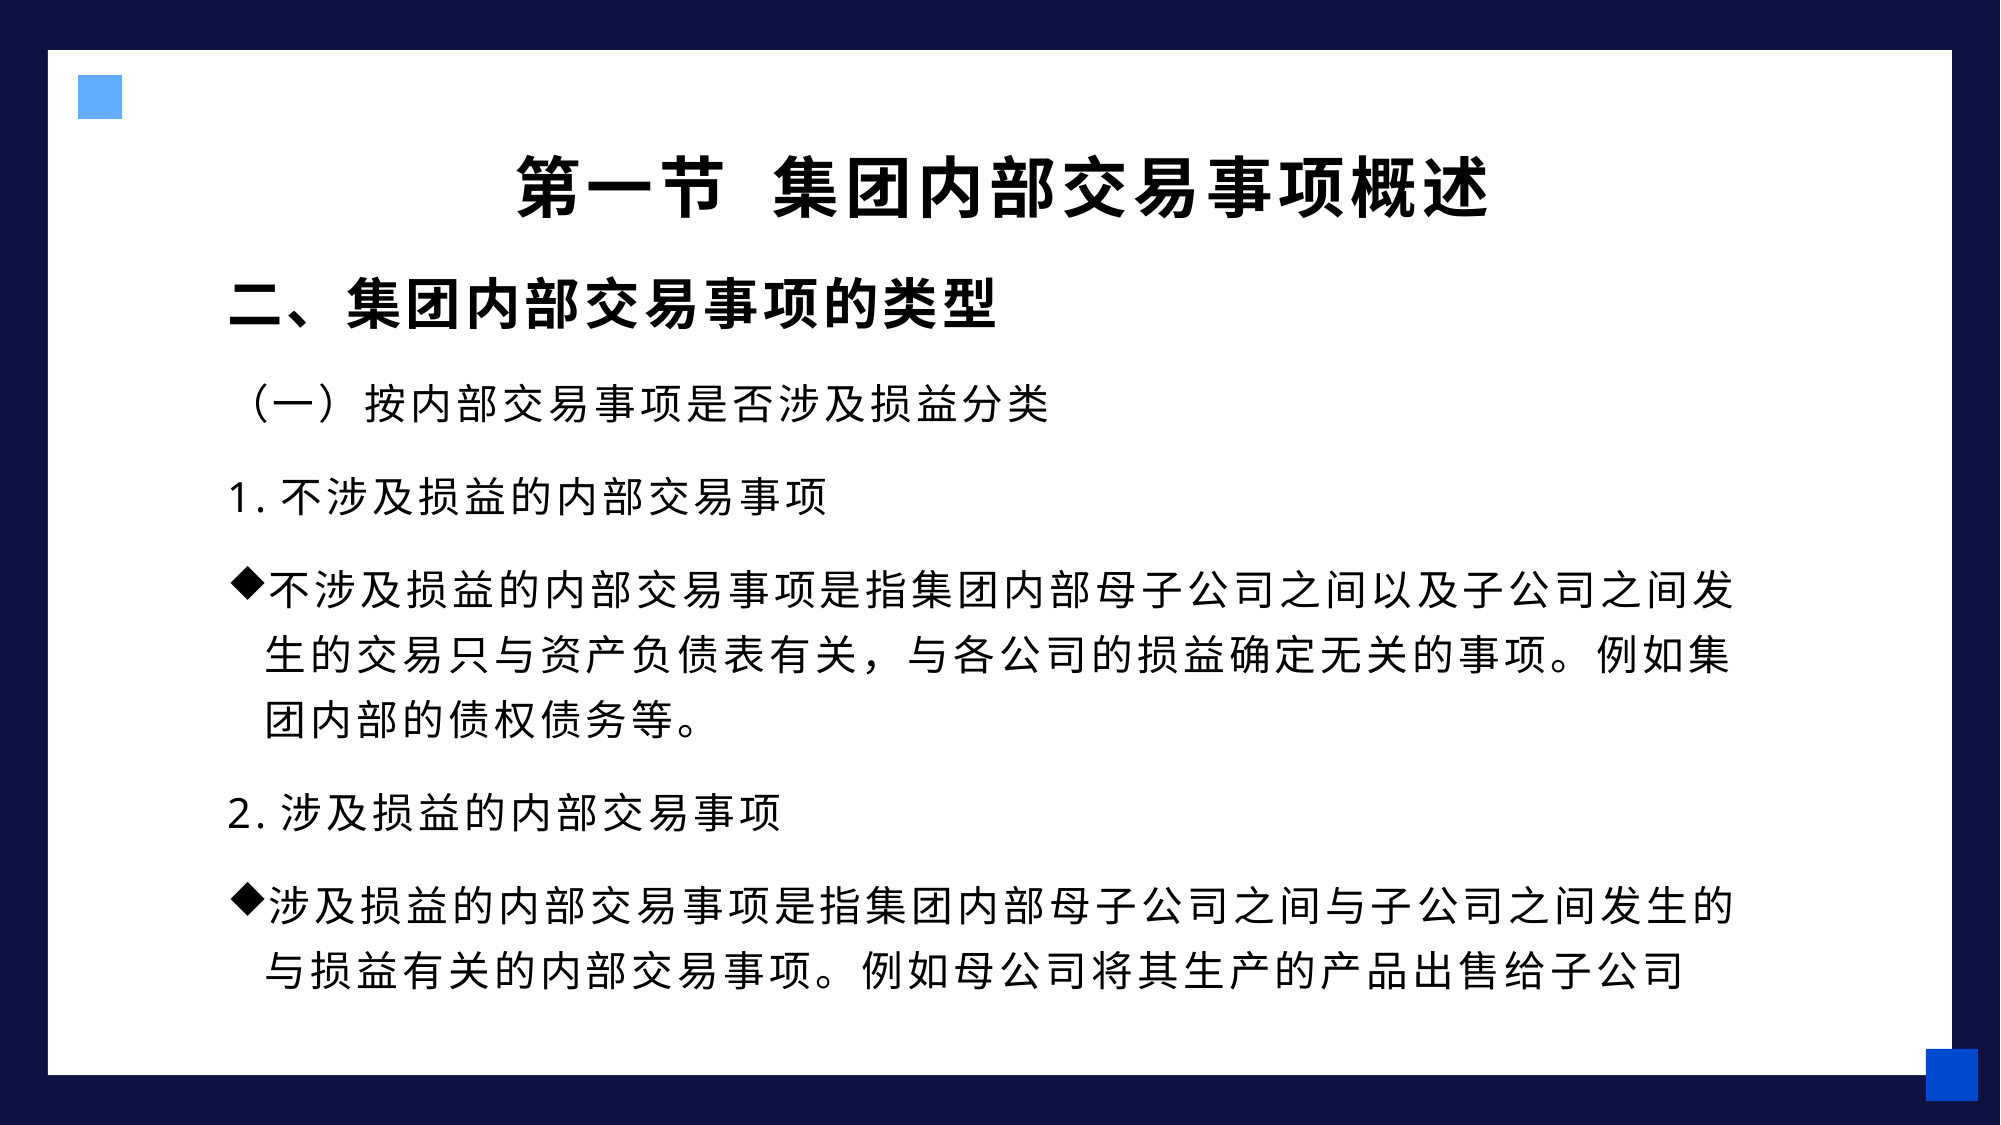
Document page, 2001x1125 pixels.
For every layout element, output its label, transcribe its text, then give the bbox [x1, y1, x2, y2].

text_box 第一节 集团内部交易事项概述 [376, 75, 1625, 200]
list 二、集团内部交易事项的类型 （一）按内部交易事项是否涉及损益分类 1.不涉及损益的内部交易事项 不涉及损益的内部交易事项是指集团内部母子公司之间以及子公司之间发生的交易只与资产负债表有关，与各公司的损益确定无关的事项。例如集团内部的债权债务等。 2.涉及损益的内部交易事项 涉及损益的内部交易事项是指集团内部母子公司之间与子公司之间发生的与损益有关的内部交易事项。例如母公司将其生产的产品出售给子公司 [210, 255, 1790, 821]
